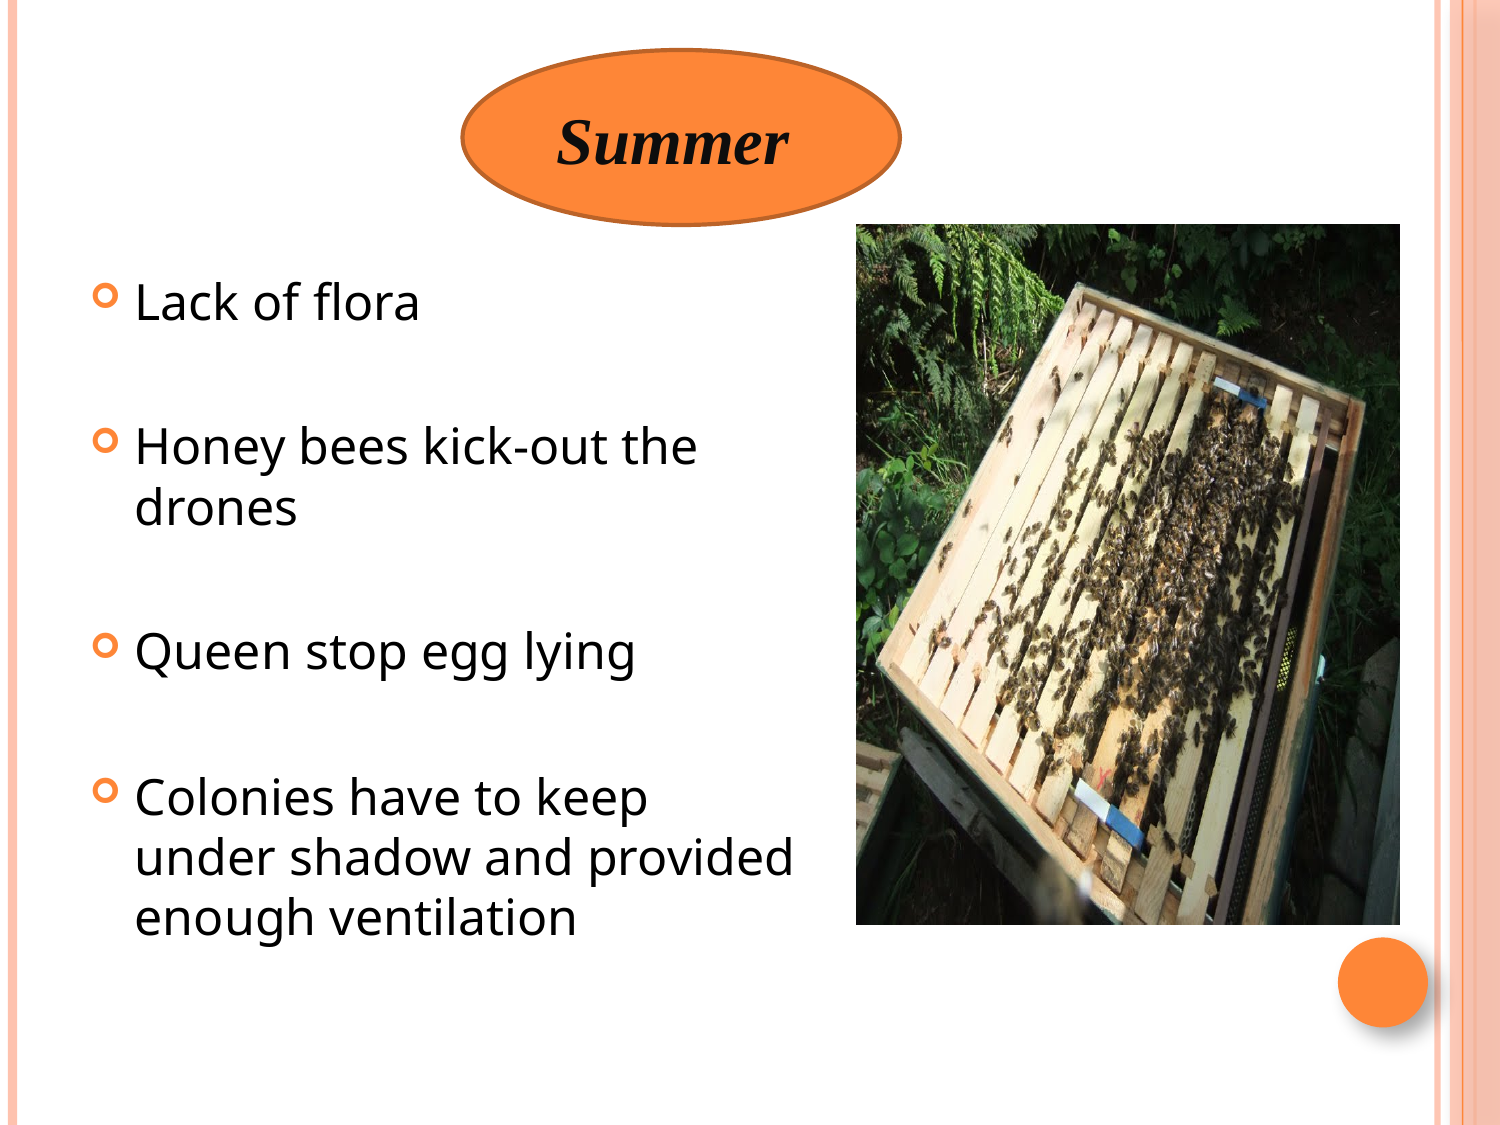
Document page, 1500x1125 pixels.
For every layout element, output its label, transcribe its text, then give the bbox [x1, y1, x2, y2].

picture [855, 224, 1401, 926]
text_box Summer [460, 47, 903, 228]
list Lack of flora Honey bees kick-out the drones Queen stop egg lying Colonies have to keep under shadow and provided enough ventilation [75, 262, 813, 1062]
